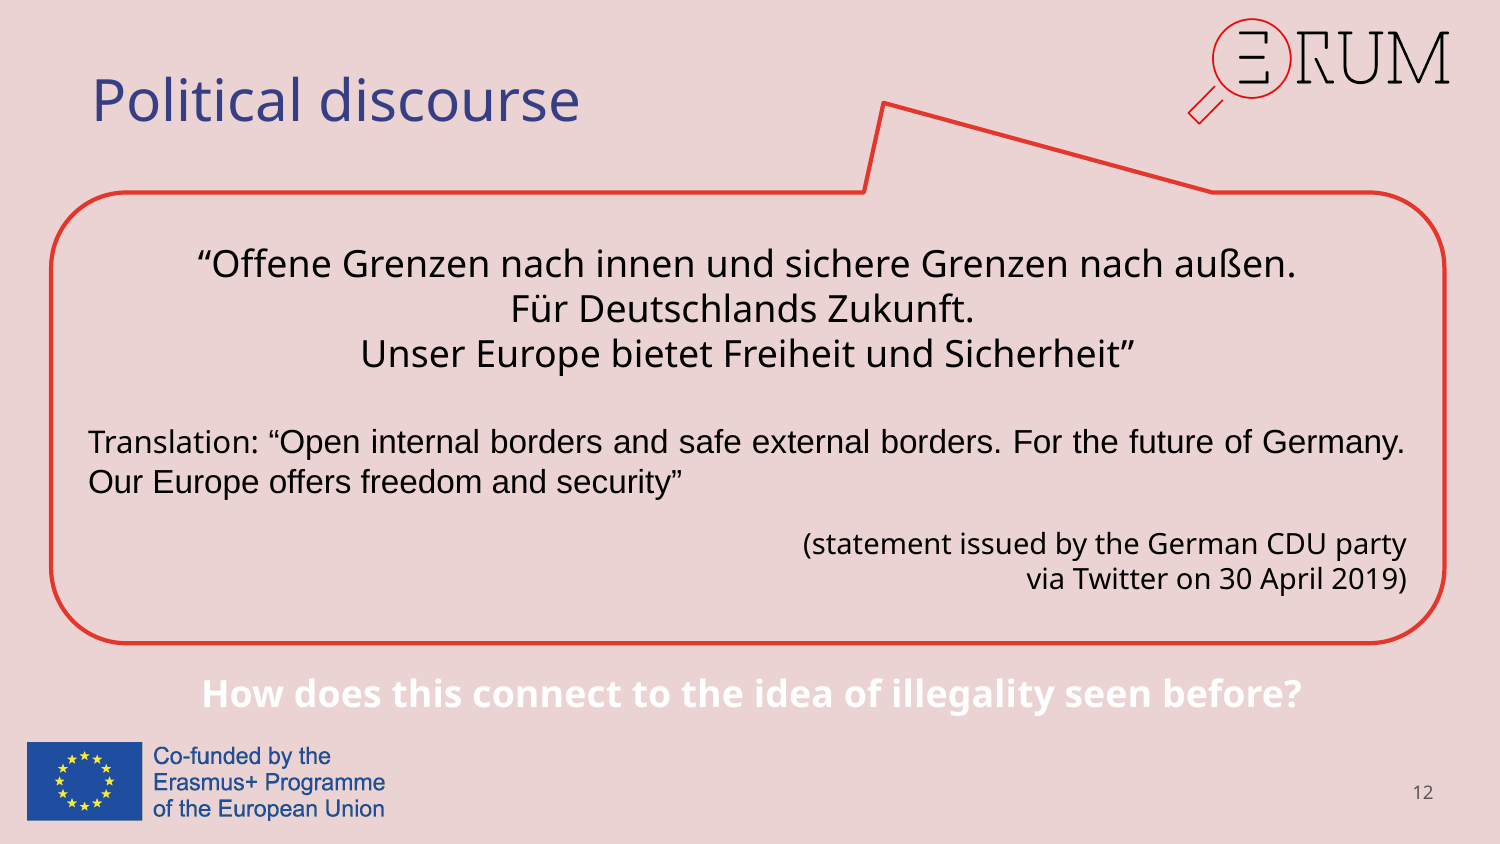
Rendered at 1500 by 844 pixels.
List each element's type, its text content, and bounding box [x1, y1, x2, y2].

text_box How does this connect to the idea of illegality seen before? [55, 662, 1449, 723]
picture [27, 742, 385, 821]
slide_number 12 [1358, 761, 1449, 826]
text_box Political discourse [76, 48, 1193, 143]
text_box “Offene Grenzen nach innen und sichere Grenzen nach außen. Für Deutschlands Zukunft. Unser Europe bietet Freiheit und Sicherheit” Translation: “Open internal borders and safe external borders. For the future of Germany. Our Europe offers freedom and security” (statement issued by the German CDU party via Twitter on 30 April 2019) [51, 143, 1445, 644]
picture [1136, 0, 1500, 137]
